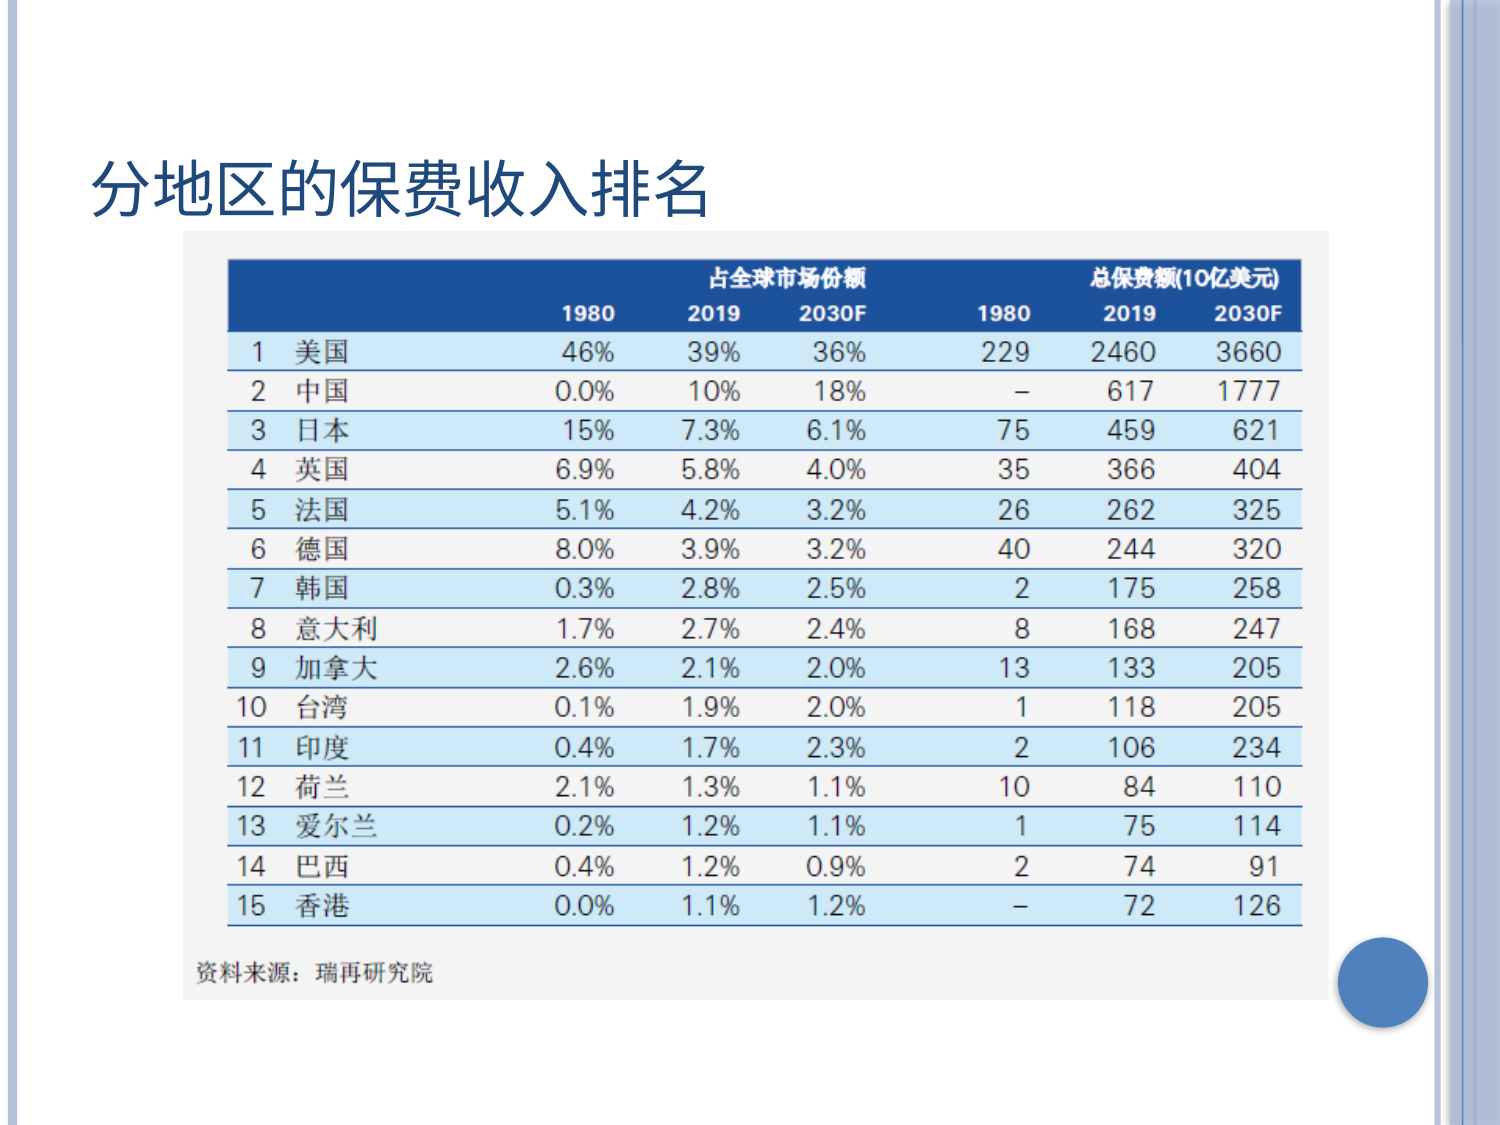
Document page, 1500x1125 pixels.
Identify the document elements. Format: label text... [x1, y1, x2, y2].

title 分地区的保费收入排名 [75, 45, 1300, 233]
picture [182, 231, 1330, 1000]
